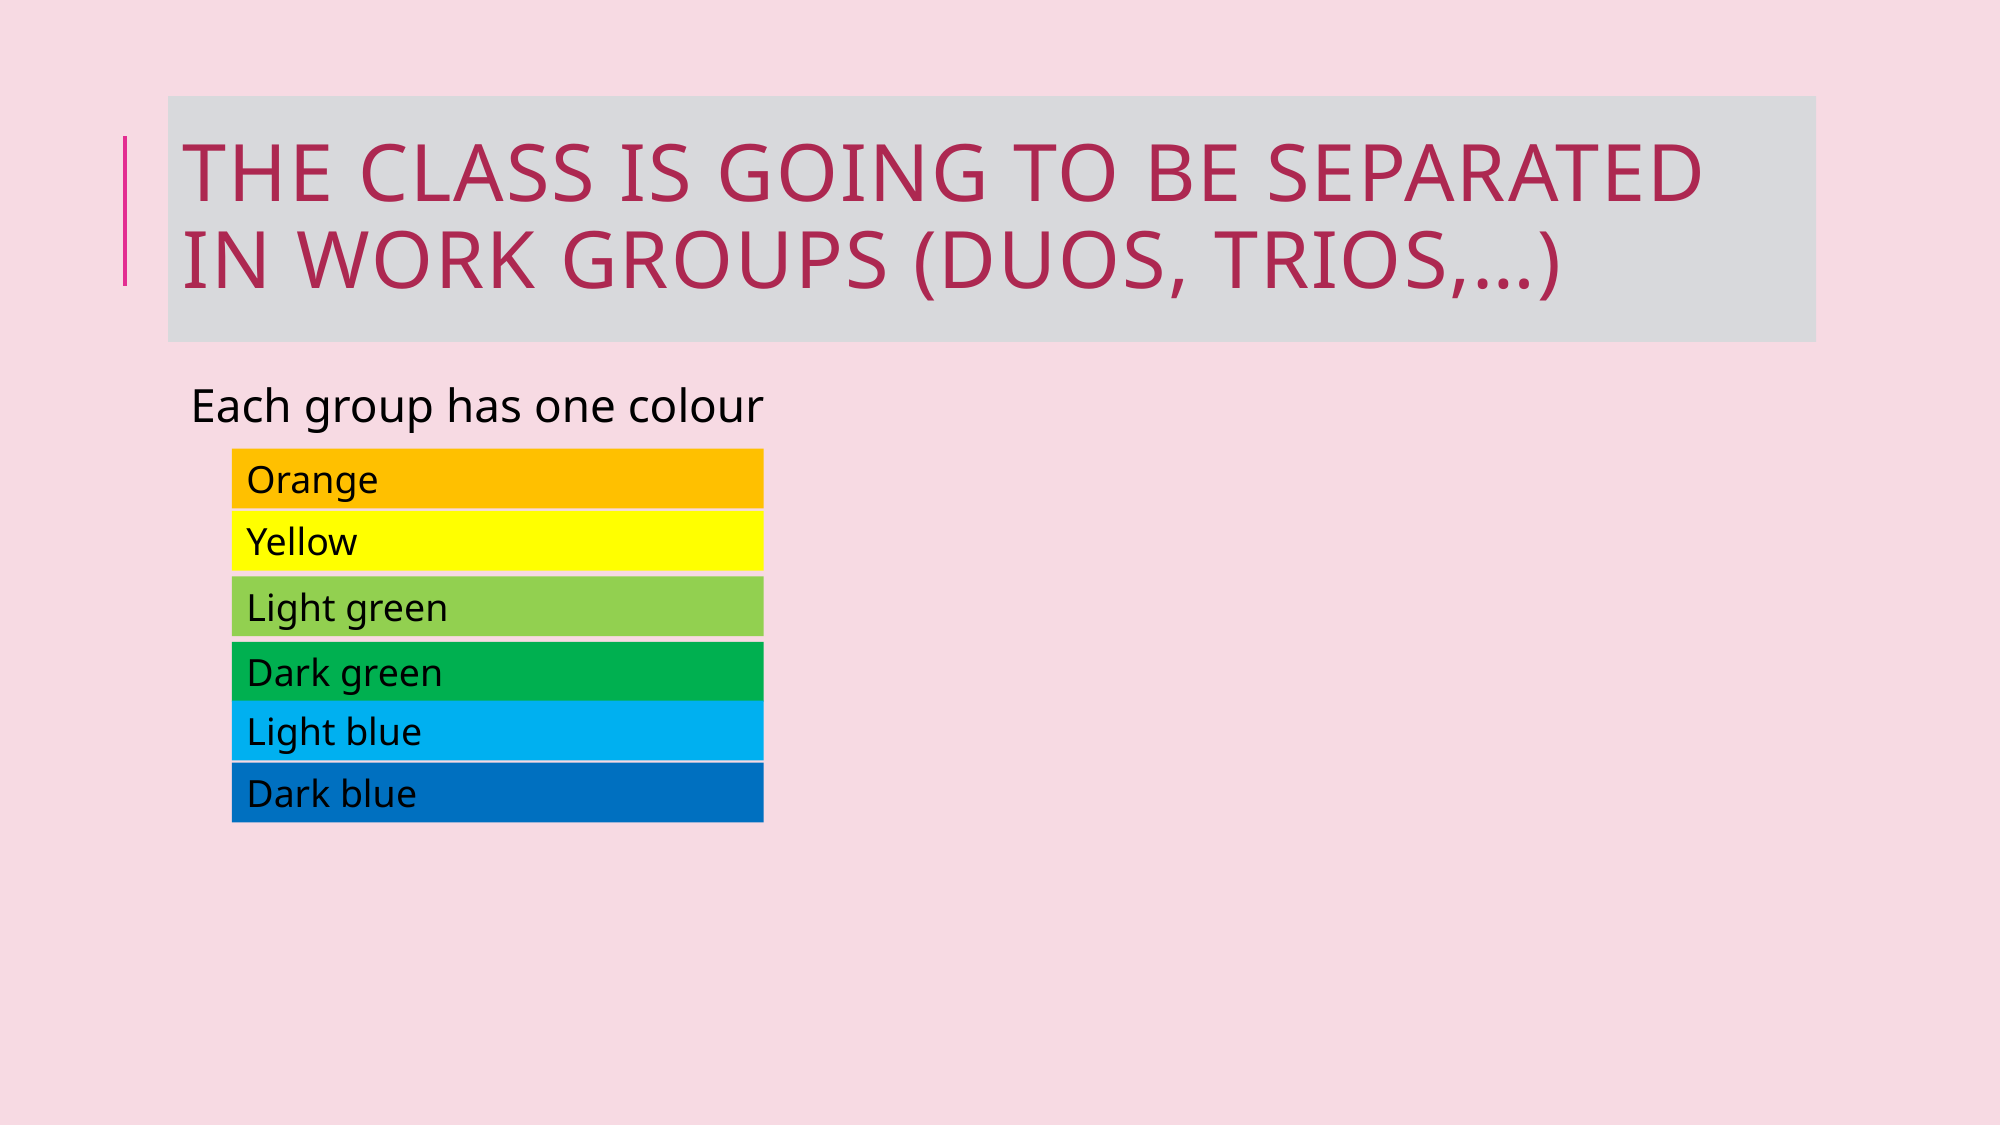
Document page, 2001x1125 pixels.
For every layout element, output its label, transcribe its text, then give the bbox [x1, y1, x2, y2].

text_box Light green [231, 576, 764, 637]
list Each group has one colour [168, 375, 1763, 1035]
text_box Orange [231, 448, 764, 509]
text_box Yellow [231, 510, 764, 571]
text_box Dark green [231, 641, 764, 700]
text_box Light blue [231, 700, 764, 761]
title The class is going to be separated in work groups (duos, trios,…) [168, 96, 1817, 342]
text_box Dark blue [231, 762, 764, 823]
